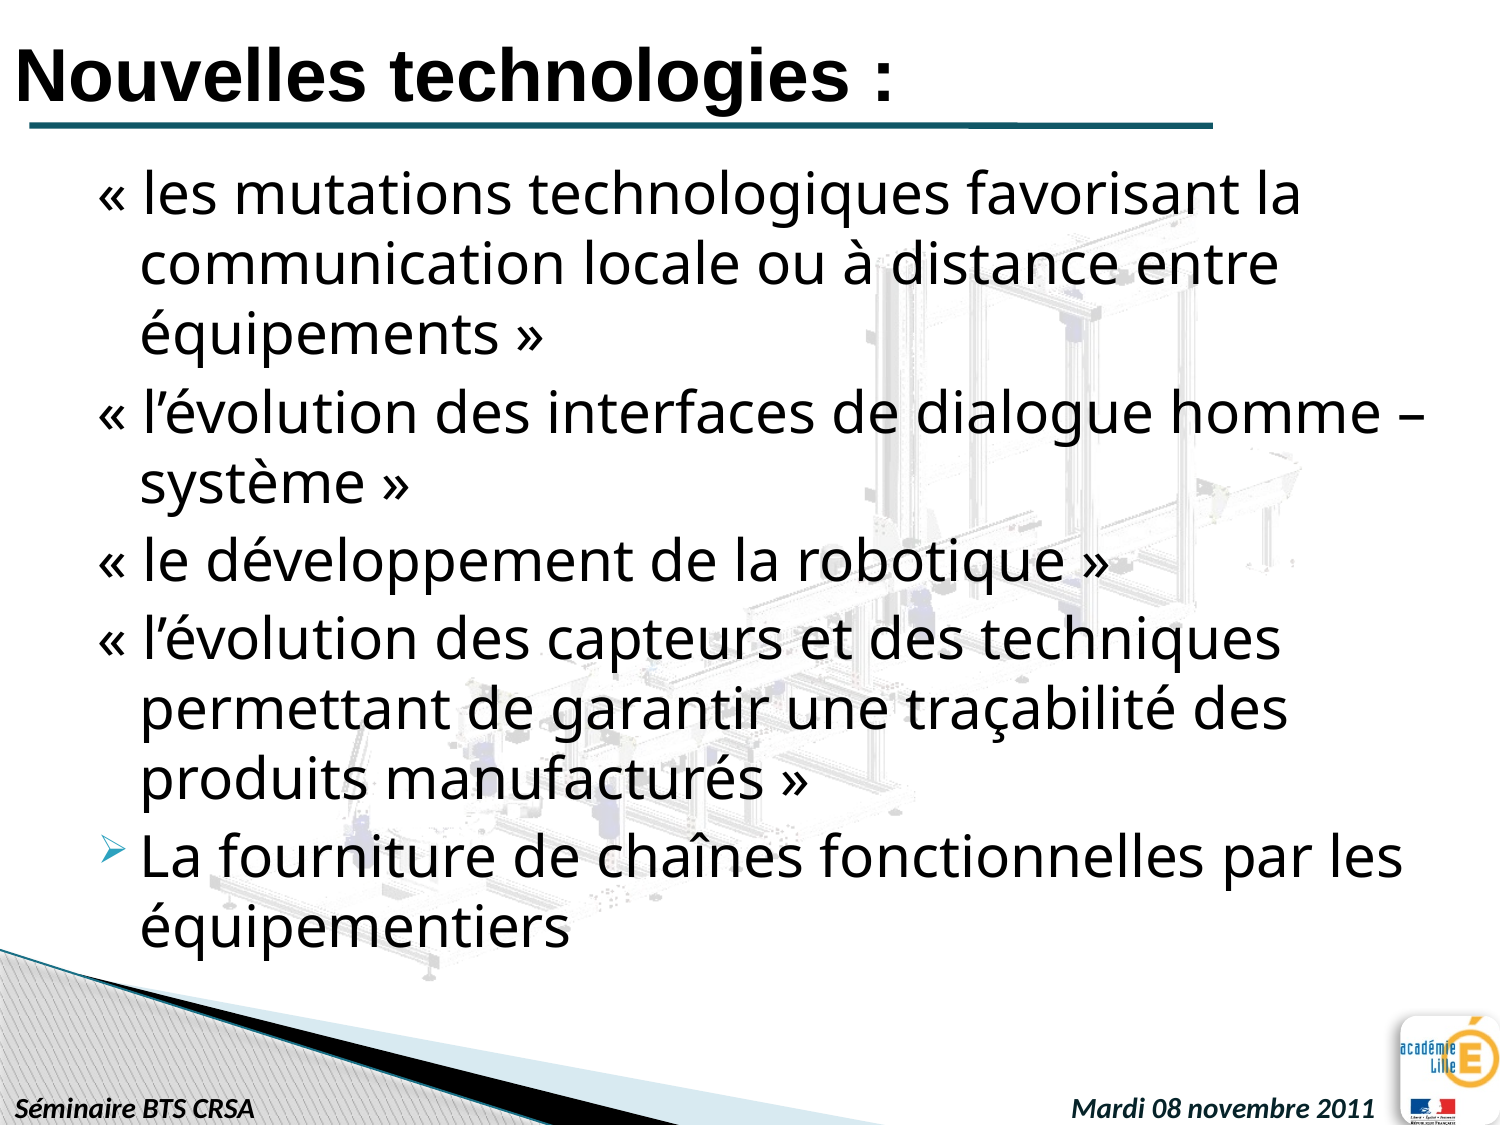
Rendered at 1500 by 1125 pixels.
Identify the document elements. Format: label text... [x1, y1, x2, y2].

picture [200, 196, 1327, 988]
text_box « les mutations technologiques favorisant la communication locale ou à distance entre équipements » « l’évolution des interfaces de dialogue homme – système » « le développement de la robotique » « l’évolution des capteurs et des techniques permettant de garantir une traçabilité des produits manufacturés » La fourniture de chaînes fonctionnelles par les équipementiers [64, 148, 1447, 986]
text_box Nouvelles technologies : [0, 19, 1471, 126]
picture [1400, 1015, 1500, 1125]
text_box Séminaire BTS CRSA Mardi 08 novembre 2011 [0, 1082, 1394, 1125]
